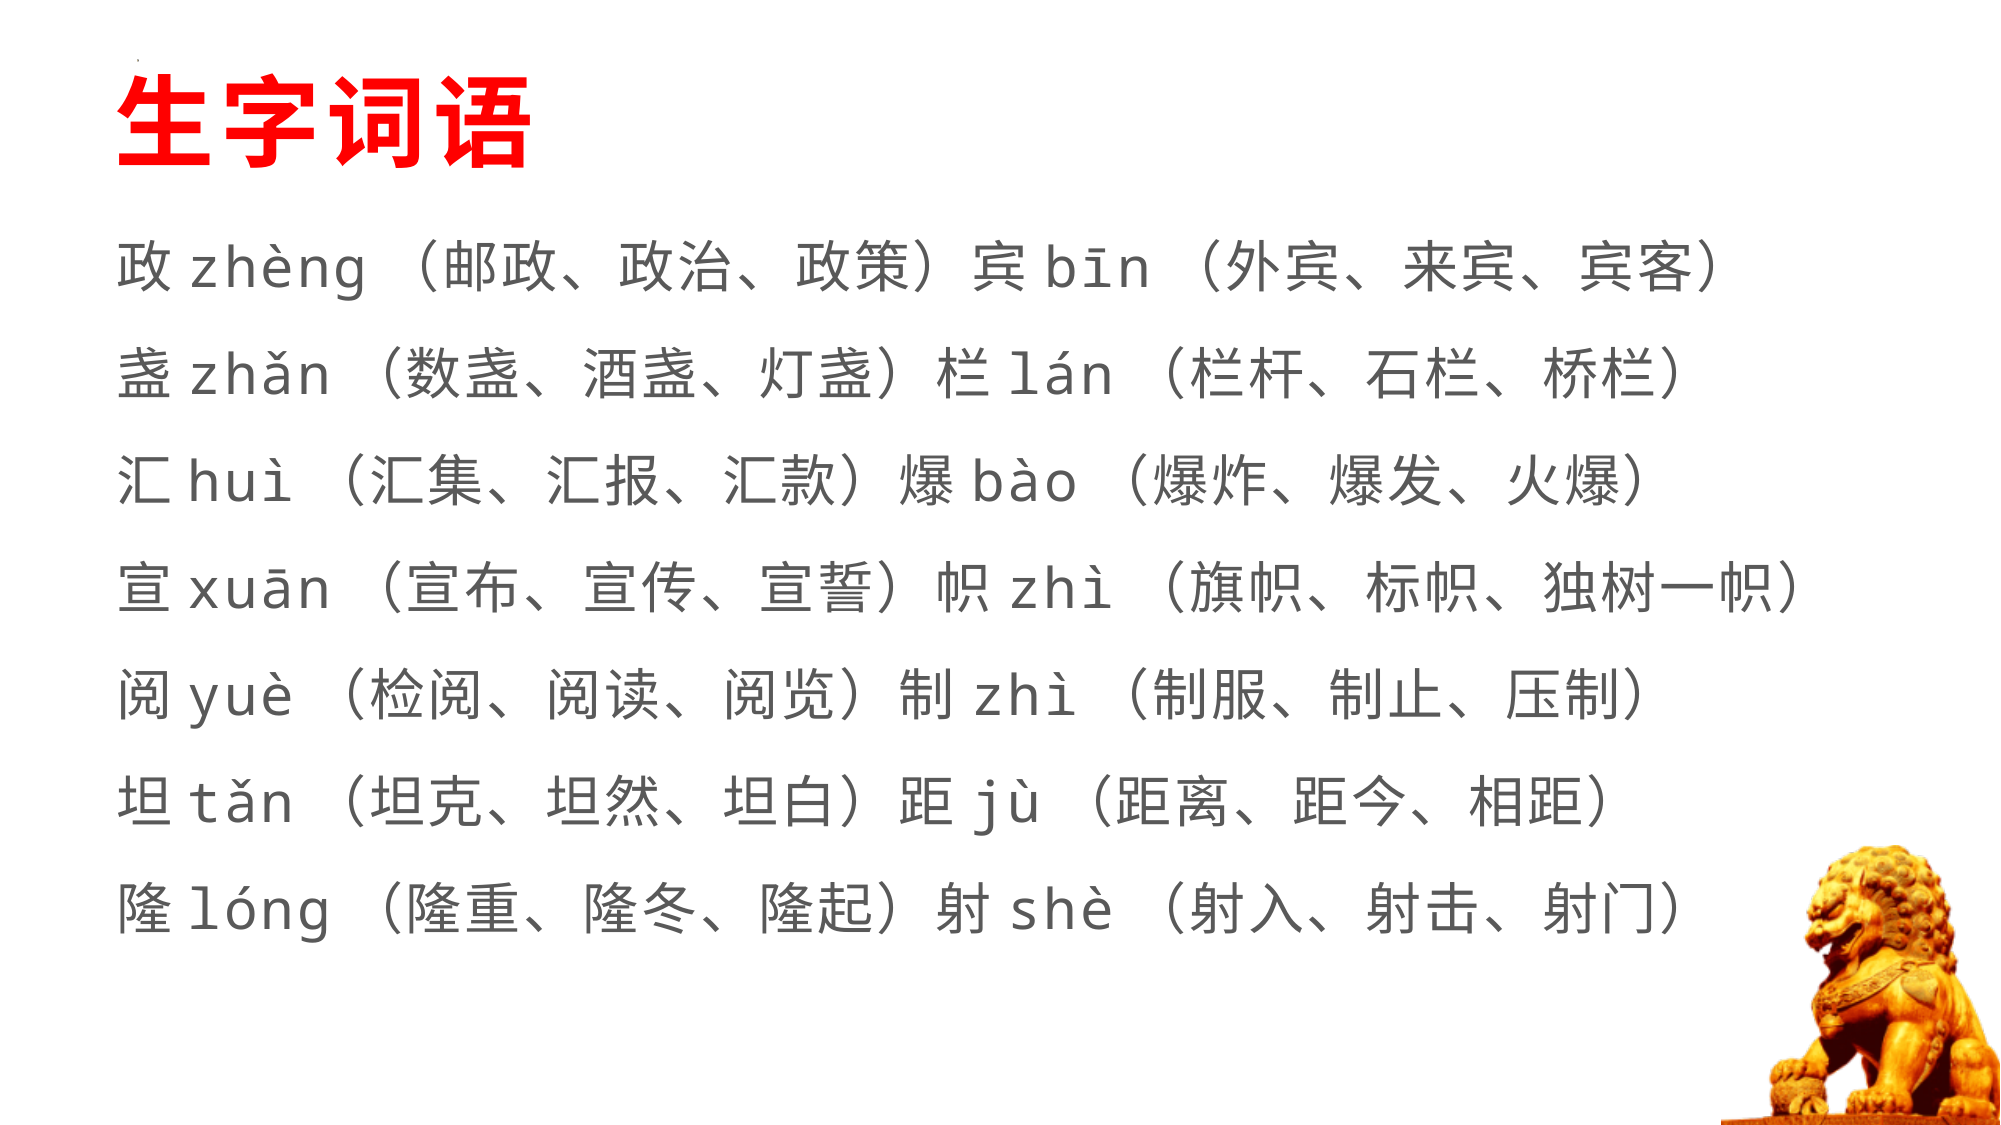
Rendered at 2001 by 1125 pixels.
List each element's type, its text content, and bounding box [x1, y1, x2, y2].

title 生字词语 [99, 23, 1900, 216]
list 政zhèng（邮政、政治、政策）宾bīn（外宾、来宾、宾客） 盏zhǎn（数盏、酒盏、灯盏）栏lán（栏杆、石栏、桥栏） 汇huì（汇集、汇报、汇款）爆bào（爆炸、爆发、火爆） 宣xuān（宣布、宣传、宣誓）帜zhì（旗帜、标帜、独树一帜） 阅yuè（检阅、阅读、阅览）制zhì（制服、制止、压制） 坦tǎn（坦克、坦然、坦白）距jù（距离、距今、相距） 隆lóng（隆重、隆冬、隆起）射shè（射入、射击、射门） [101, 203, 1901, 1017]
picture [1720, 845, 2000, 1125]
